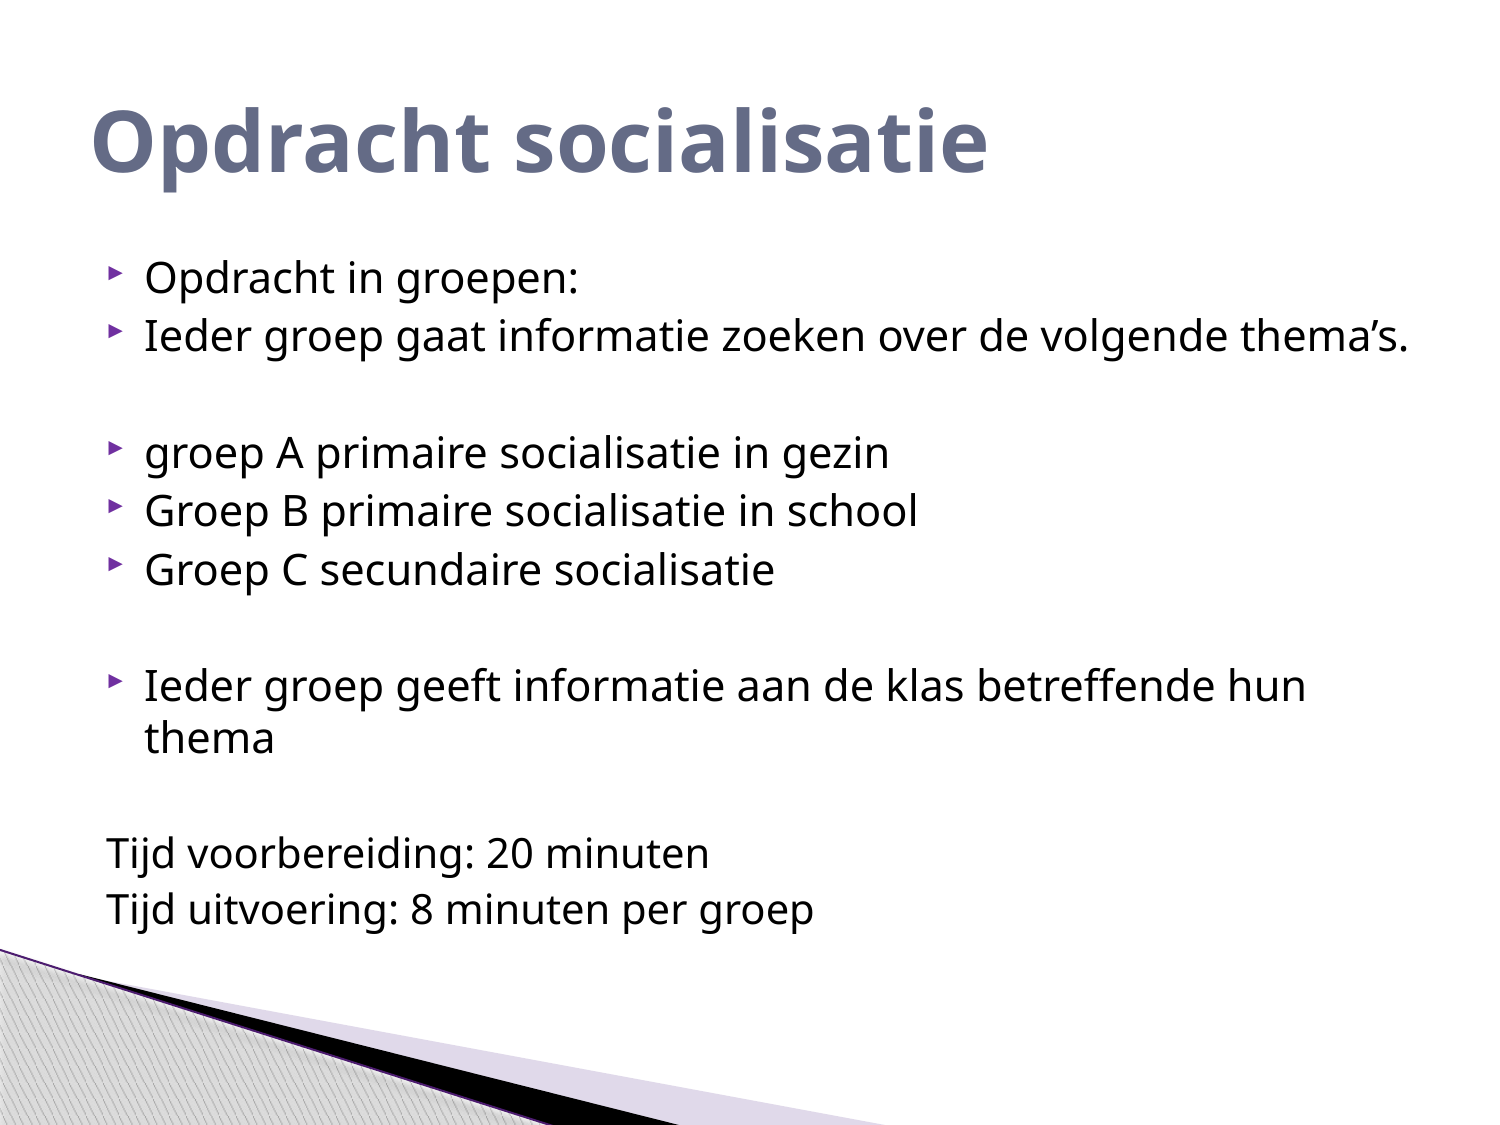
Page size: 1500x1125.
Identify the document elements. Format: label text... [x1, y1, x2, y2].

list Opdracht in groepen: Ieder groep gaat informatie zoeken over de volgende thema’s. groep A primaire socialisatie in gezin Groep B primaire socialisatie in school Groep C secundaire socialisatie Ieder groep geeft informatie aan de klas betreffende hun thema Tijd voorbereiding: 20 minuten Tijd uitvoering: 8 minuten per groep [75, 243, 1425, 986]
title Opdracht socialisatie [75, 45, 1425, 233]
